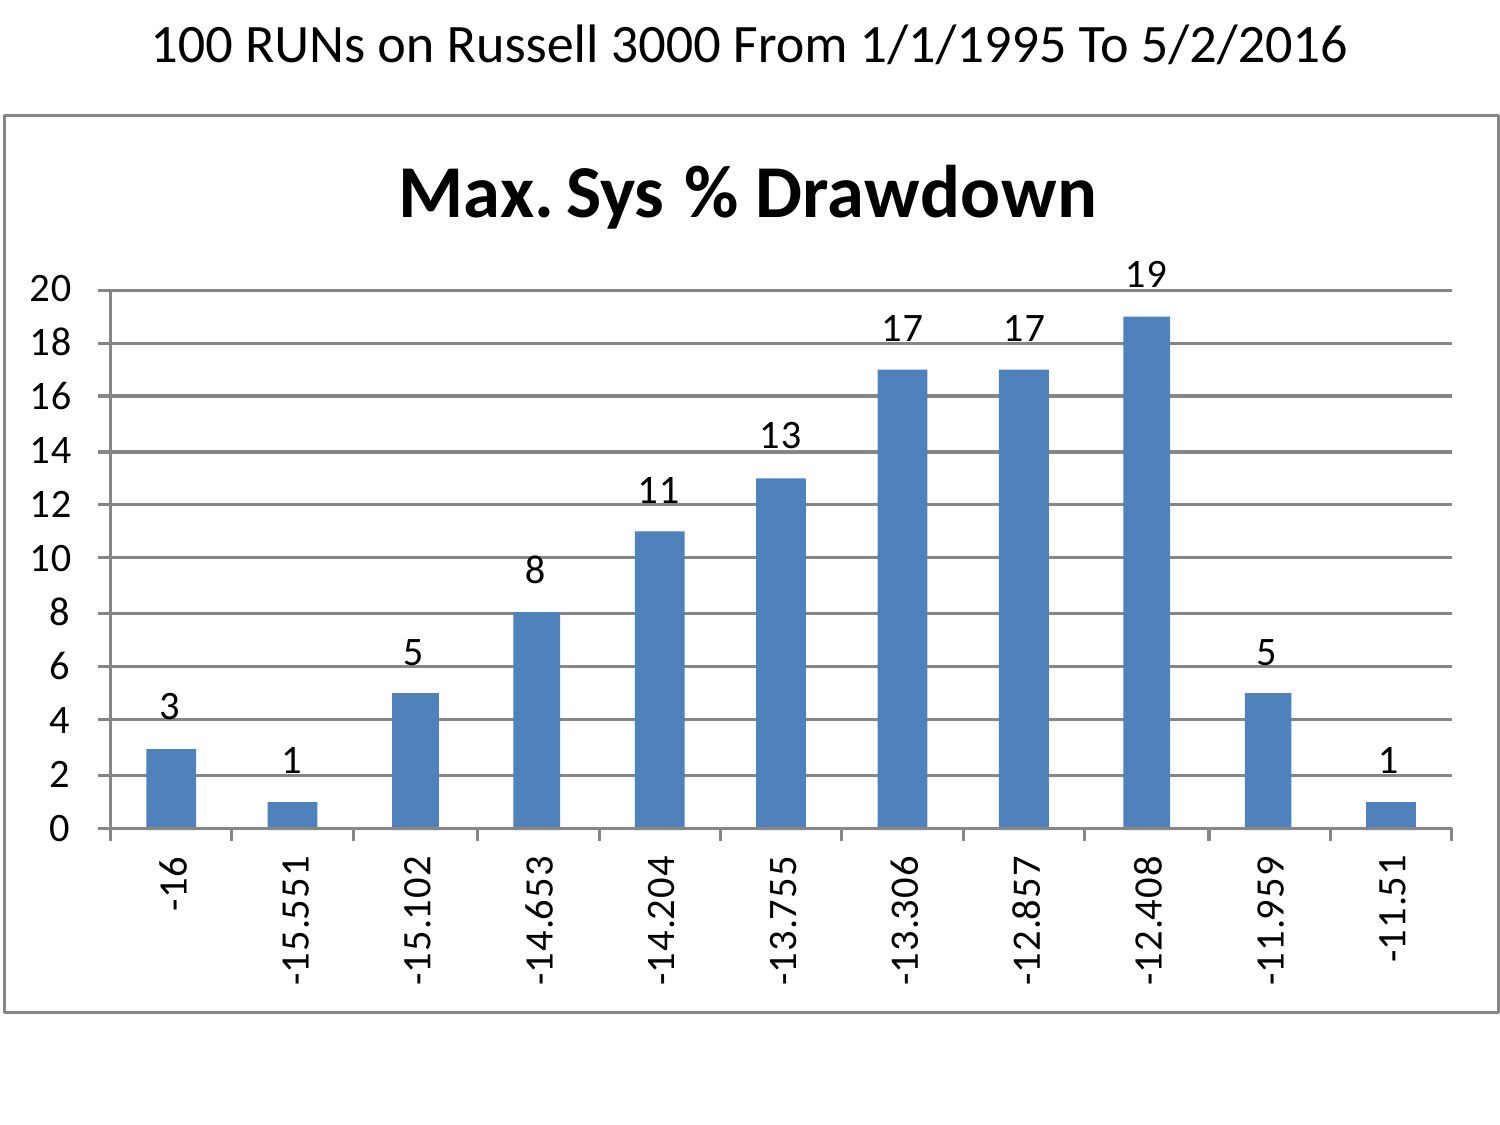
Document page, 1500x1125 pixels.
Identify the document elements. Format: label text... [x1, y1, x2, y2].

picture [0, 110, 1500, 1014]
text_box 100 RUNs on Russell 3000 From 1/1/1995 To 5/2/2016 [0, 0, 1500, 81]
